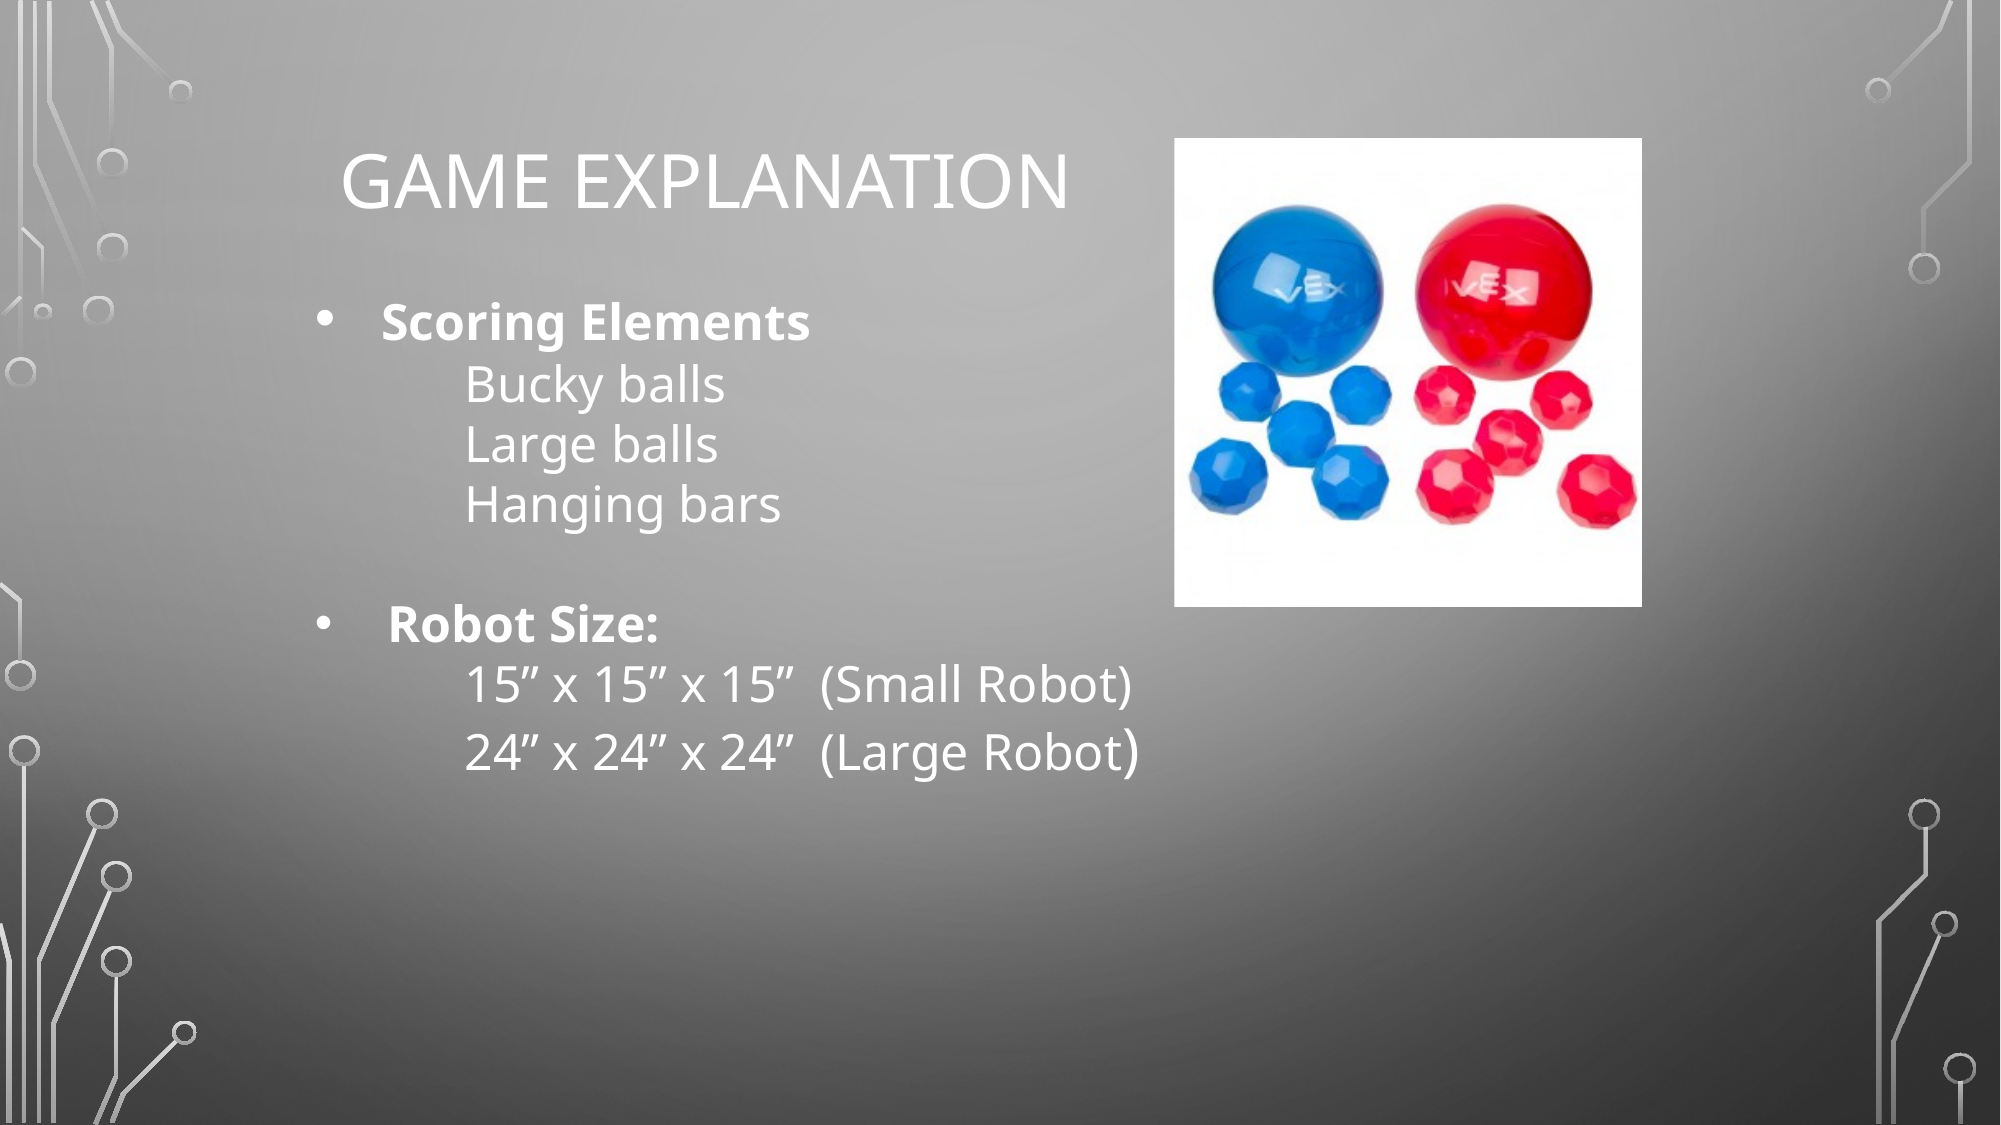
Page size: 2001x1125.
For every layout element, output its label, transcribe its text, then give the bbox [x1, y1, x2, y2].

text_box Scoring Elements Bucky balls Large balls Hanging bars Robot Size: 15” x 15” x 15” (Small Robot) 24” x 24” x 24” (Large Robot) [300, 275, 1675, 860]
picture [1174, 138, 1643, 607]
title Game Explanation [324, 45, 1675, 233]
